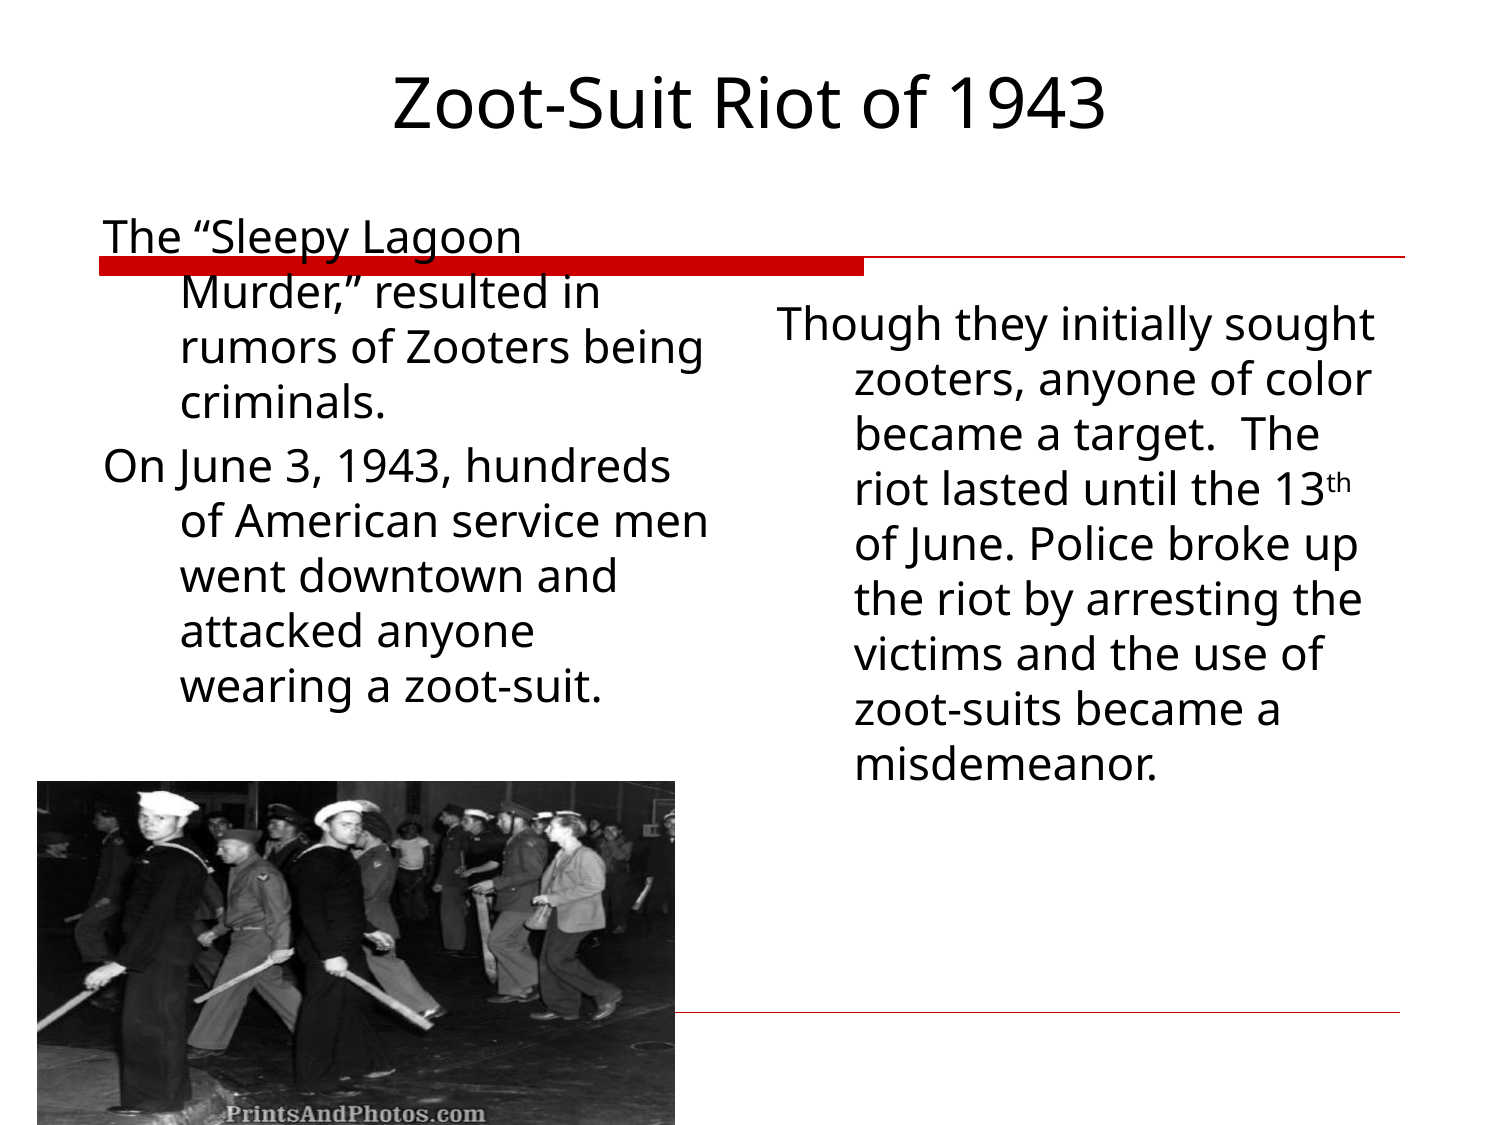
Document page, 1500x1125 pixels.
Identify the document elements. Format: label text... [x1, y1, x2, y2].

list Though they initially sought zooters, anyone of color became a target. The riot lasted until the 13th of June. Police broke up the riot by arresting the victims and the use of zoot-suits became a misdemeanor. [761, 287, 1406, 988]
list The “Sleepy Lagoon Murder,” resulted in rumors of Zooters being criminals. On June 3, 1943, hundreds of American service men went downtown and attacked anyone wearing a zoot-suit. [87, 200, 732, 900]
title Zoot-Suit Riot of 1943 [94, 50, 1407, 150]
picture [37, 781, 676, 1125]
